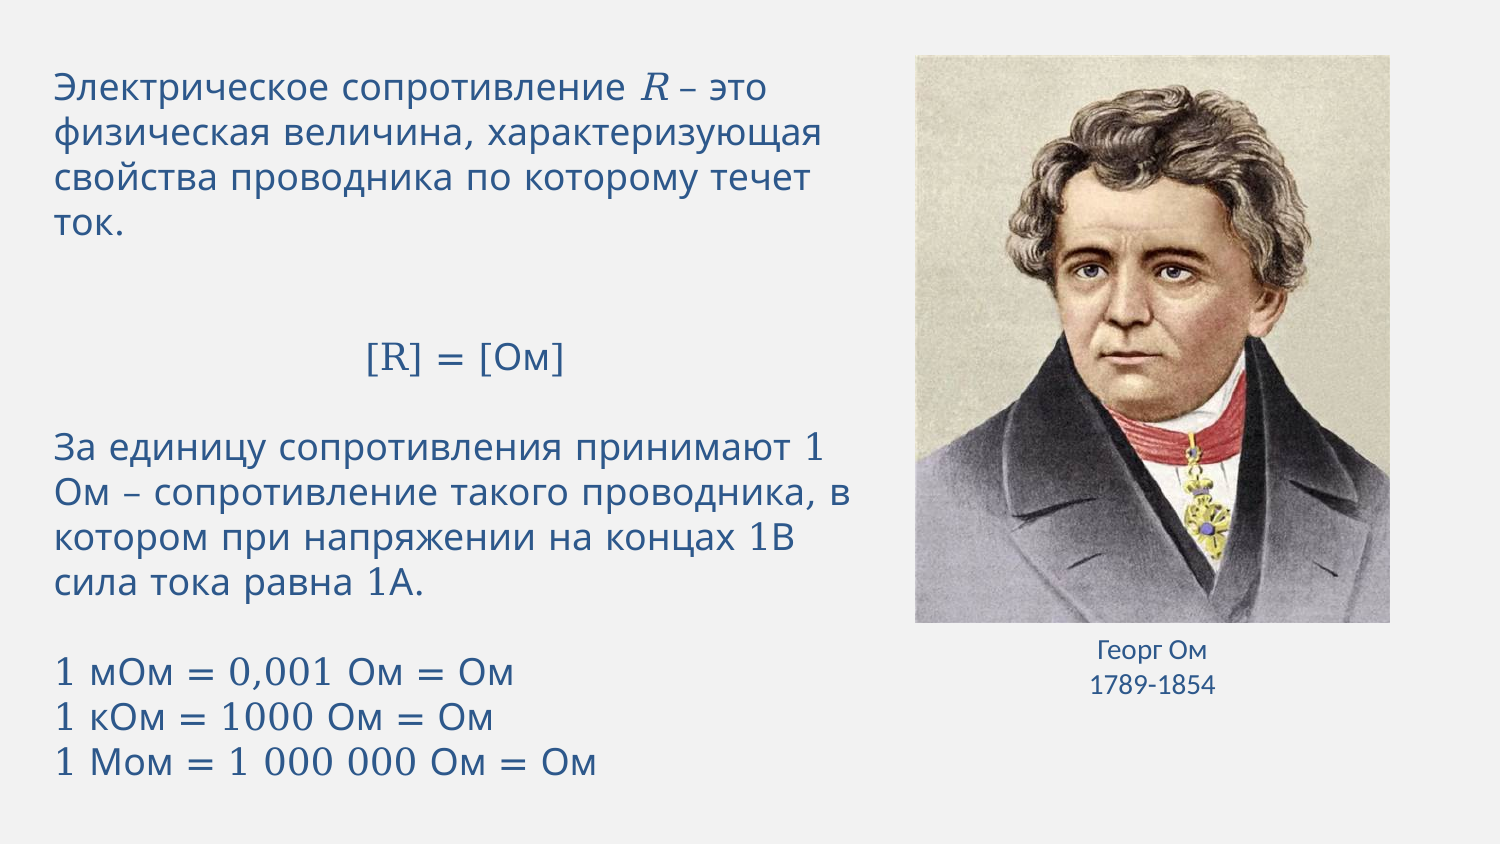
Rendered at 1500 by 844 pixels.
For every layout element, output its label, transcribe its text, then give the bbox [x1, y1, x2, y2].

picture [915, 55, 1390, 623]
text_box Георг Ом 1789-1854 [1074, 631, 1231, 708]
